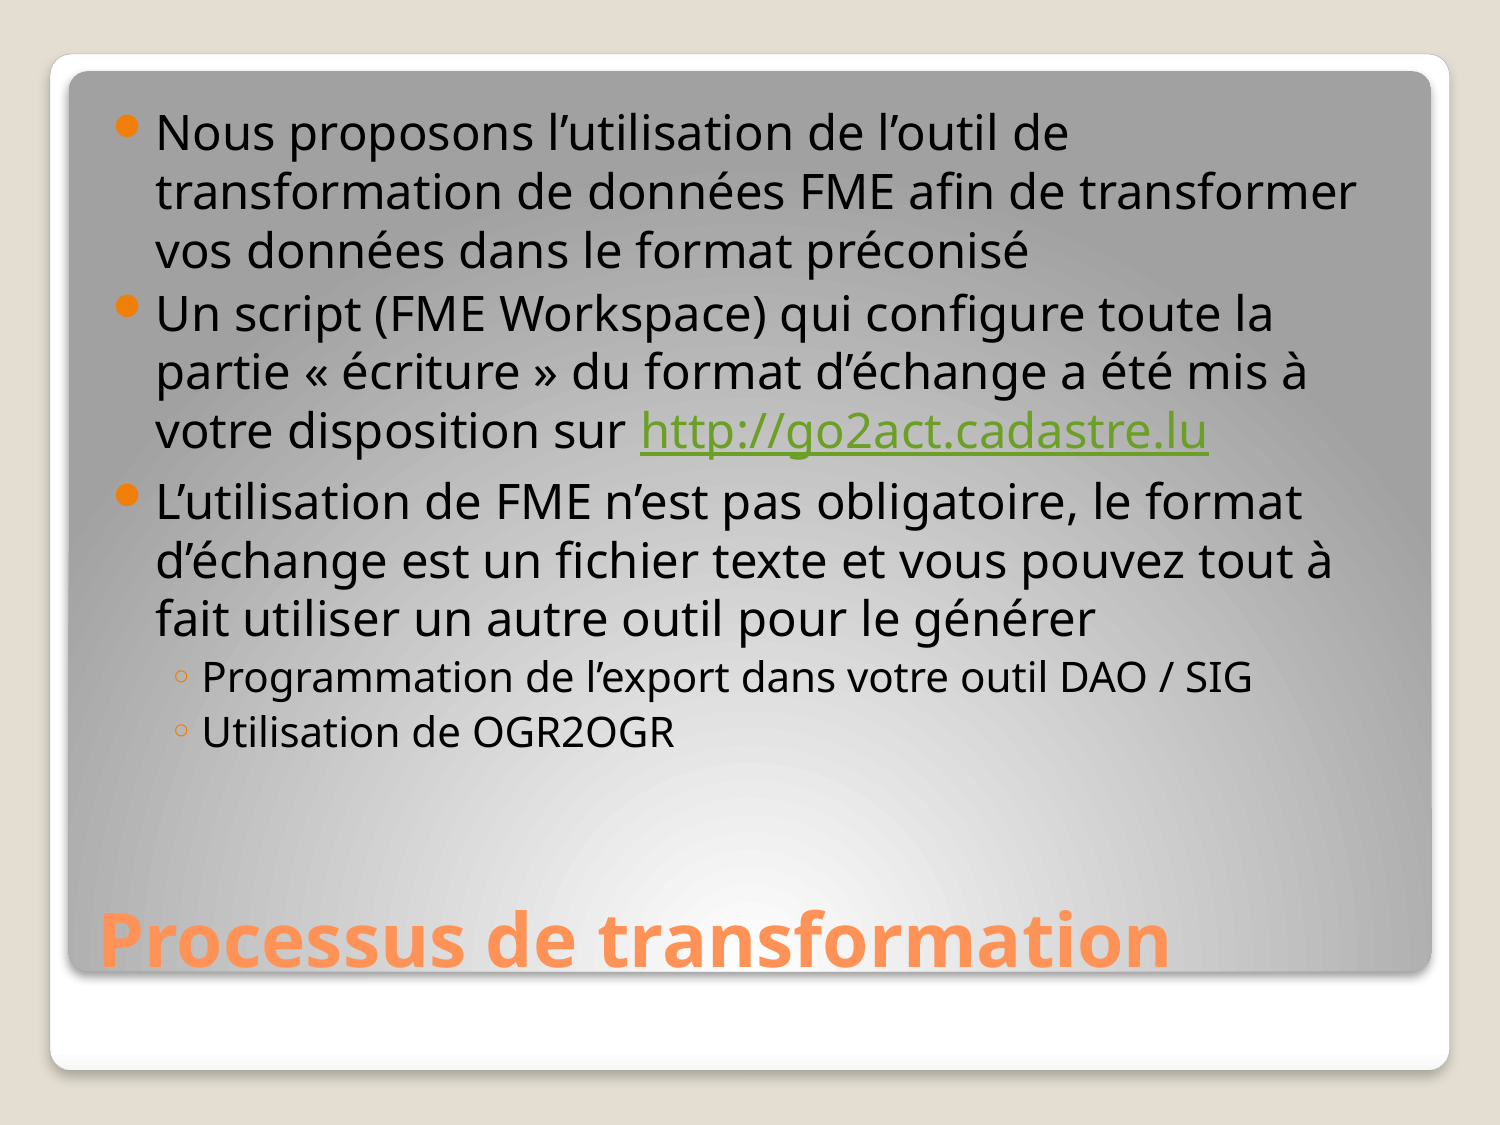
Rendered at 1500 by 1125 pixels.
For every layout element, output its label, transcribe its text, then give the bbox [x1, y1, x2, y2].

title Processus de transformation [82, 817, 1425, 990]
list Nous proposons l’utilisation de l’outil de transformation de données FME afin de transformer vos données dans le format préconisé Un script (FME Workspace) qui configure toute la partie « écriture » du format d’échange a été mis à votre disposition sur http://go2act.cadastre.lu L’utilisation de FME n’est pas obligatoire, le format d’échange est un fichier texte et vous pouvez tout à fait utiliser un autre outil pour le générer Programmation de l’export dans votre outil DAO / SIG Utilisation de OGR2OGR [82, 86, 1425, 774]
